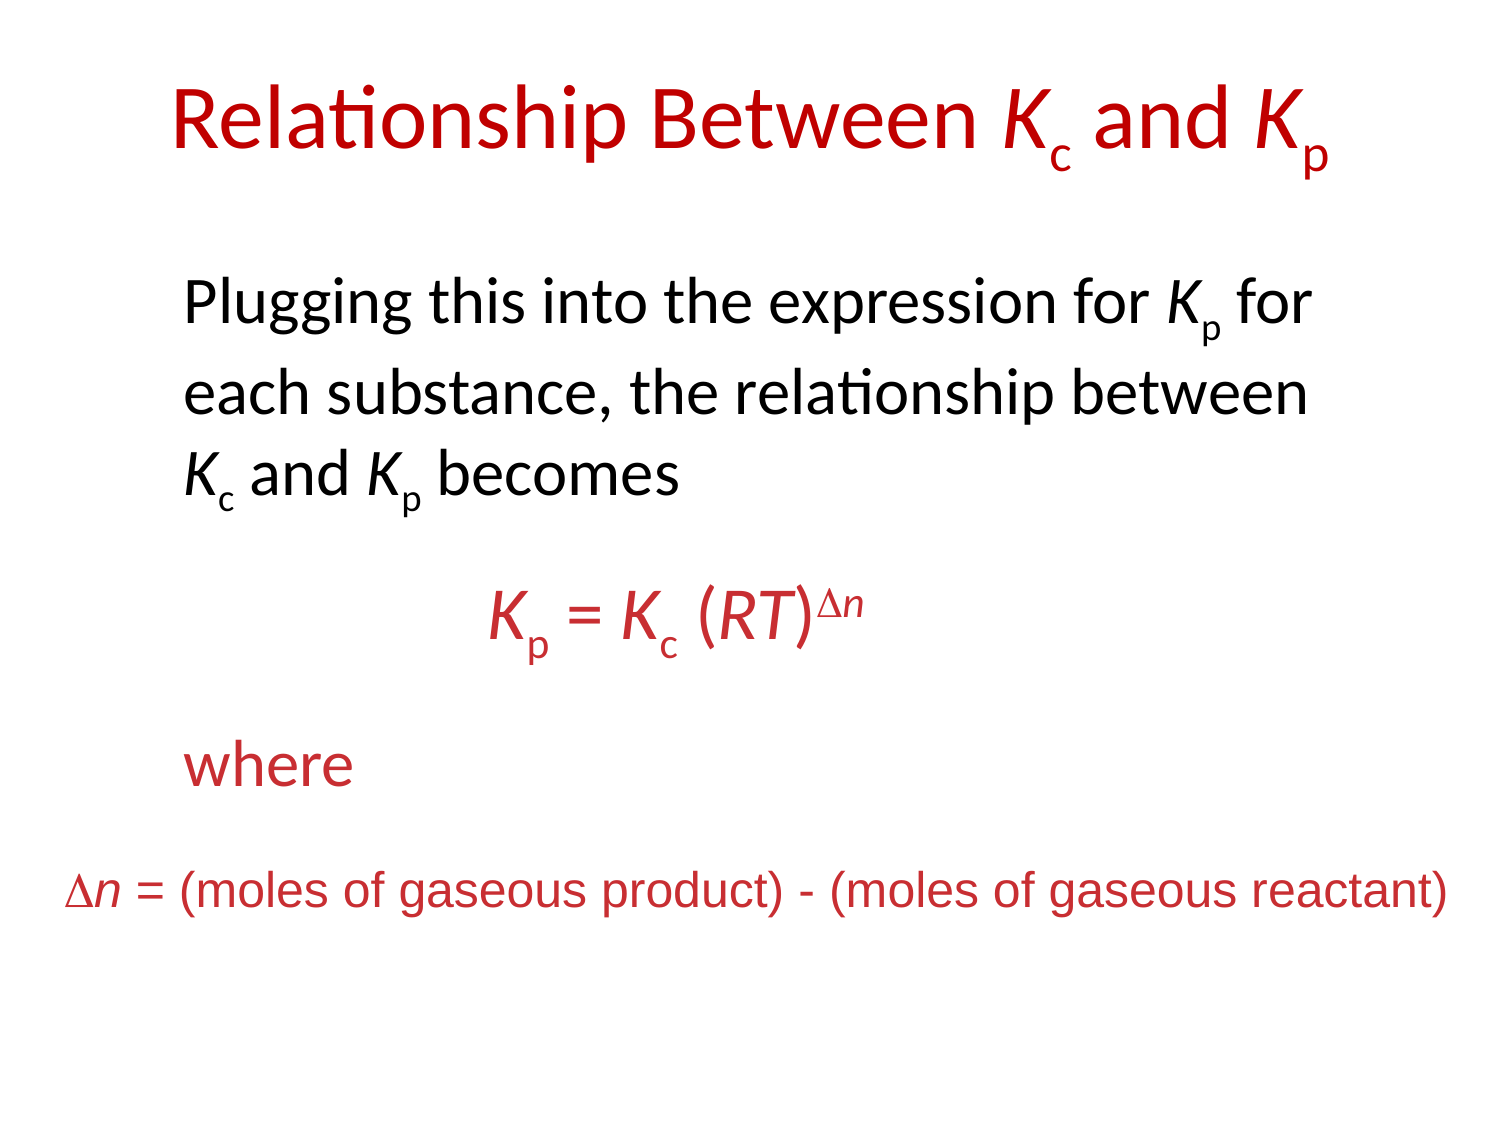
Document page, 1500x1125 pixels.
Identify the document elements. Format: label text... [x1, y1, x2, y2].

text_box Relationship Between Kc and Kp [0, 50, 1500, 238]
text_box Plugging this into the expression for Kp for each substance, the relationship between Kc and Kp becomes [112, 249, 1388, 525]
text_box where [112, 712, 1388, 813]
text_box Kp = Kc (RT)n [472, 557, 1027, 675]
text_box n = (moles of gaseous product) - (moles of gaseous reactant) [48, 849, 1465, 925]
